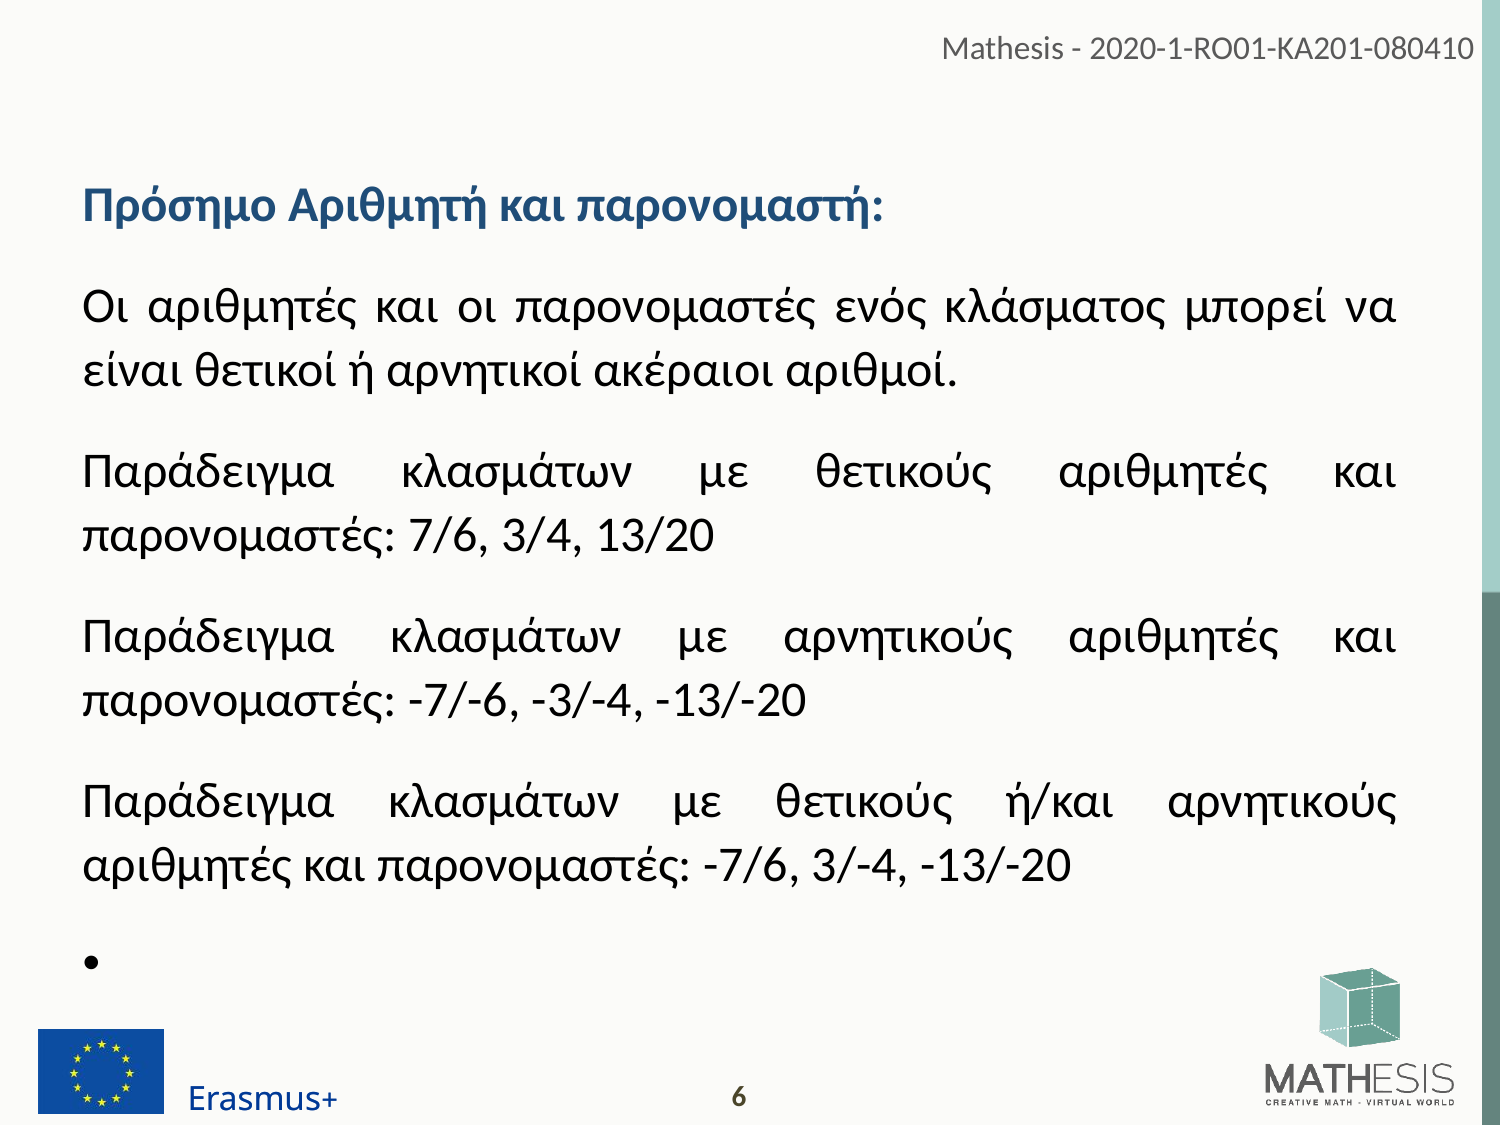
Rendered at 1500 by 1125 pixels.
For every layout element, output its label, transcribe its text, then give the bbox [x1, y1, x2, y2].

list Πρόσημο Αριθμητή και παρονομαστή: Οι αριθμητές και οι παρονομαστές ενός κλάσματος μπορεί να είναι θετικοί ή αρνητικοί ακέραιοι αριθμοί. Παράδειγμα κλασμάτων με θετικούς αριθμητές και παρονομαστές: 7/6, 3/4, 13/20 Παράδειγμα κλασμάτων με αρνητικούς αριθμητές και παρονομαστές: -7/-6, -3/-4, -13/-20 Παράδειγμα κλασμάτων με θετικούς ή/και αρνητικούς αριθμητές και παρονομαστές: -7/6, 3/-4, -13/-20 [68, 160, 1418, 903]
picture [38, 1029, 164, 1114]
